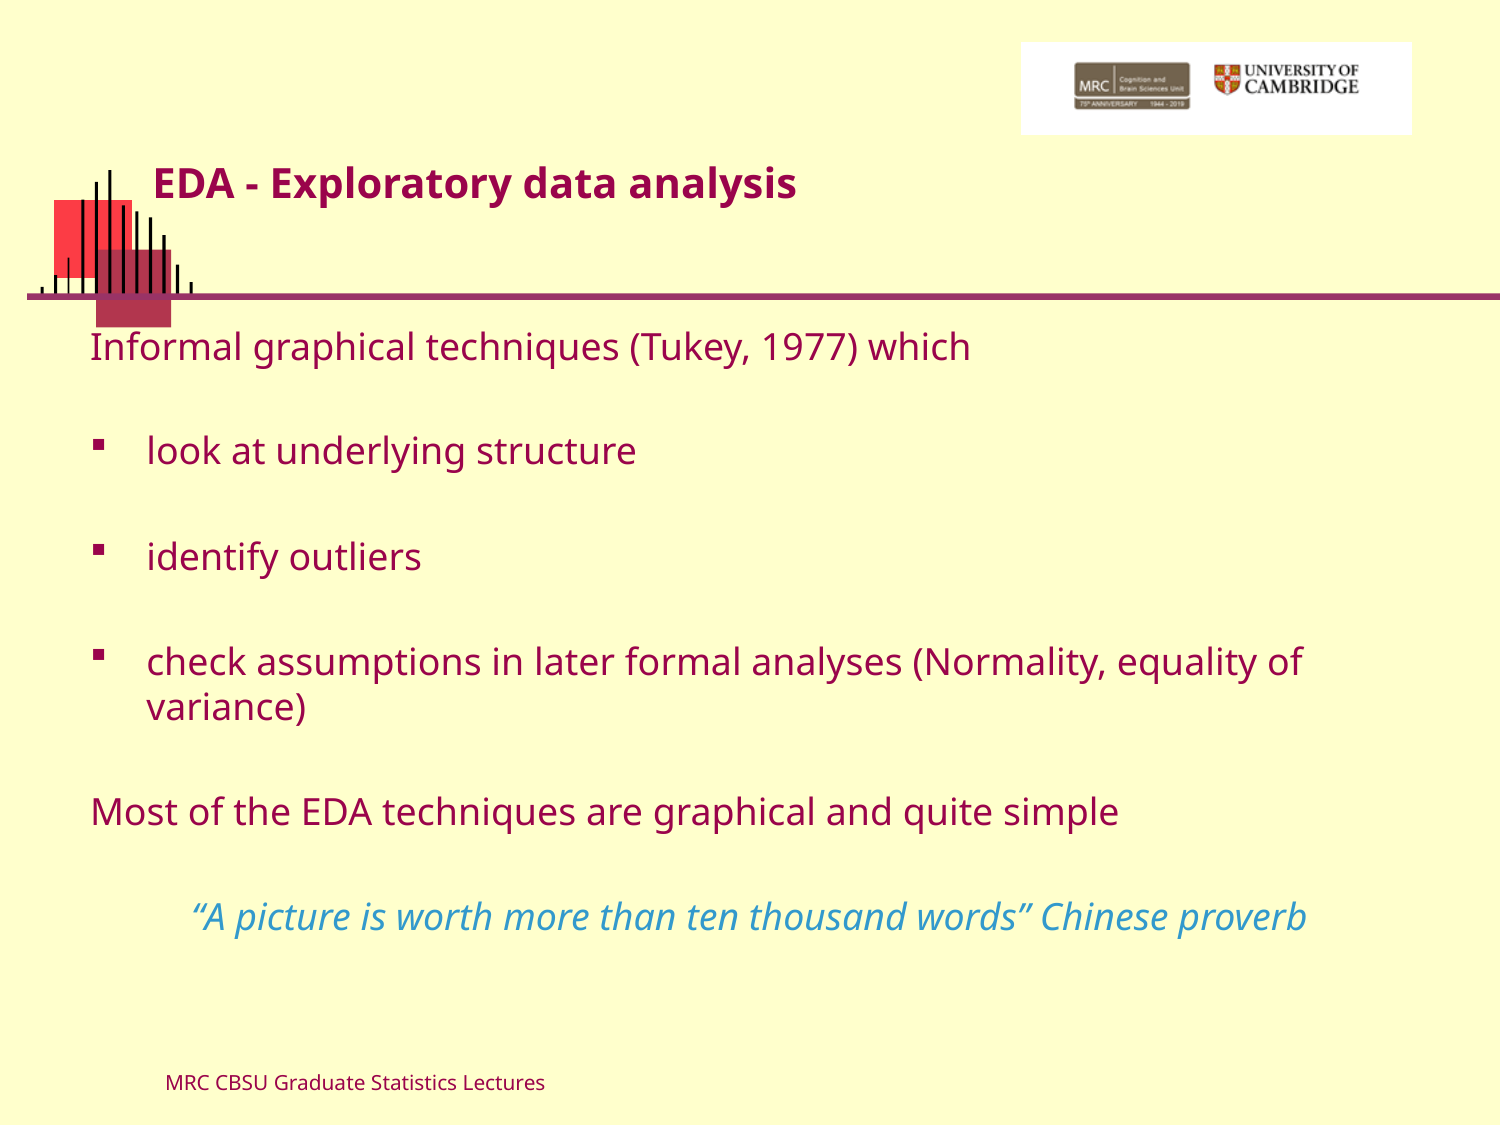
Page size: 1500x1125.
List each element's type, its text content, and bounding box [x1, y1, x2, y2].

title EDA - Exploratory data analysis [137, 137, 988, 233]
list Informal graphical techniques (Tukey, 1977) which look at underlying structure identify outliers check assumptions in later formal analyses (Normality, equality of variance) Most of the EDA techniques are graphical and quite simple “A picture is worth more than ten thousand words” Chinese proverb [75, 262, 1425, 1038]
picture [1021, 42, 1412, 135]
footer MRC CBSU Graduate Statistics Lectures [149, 1062, 988, 1101]
